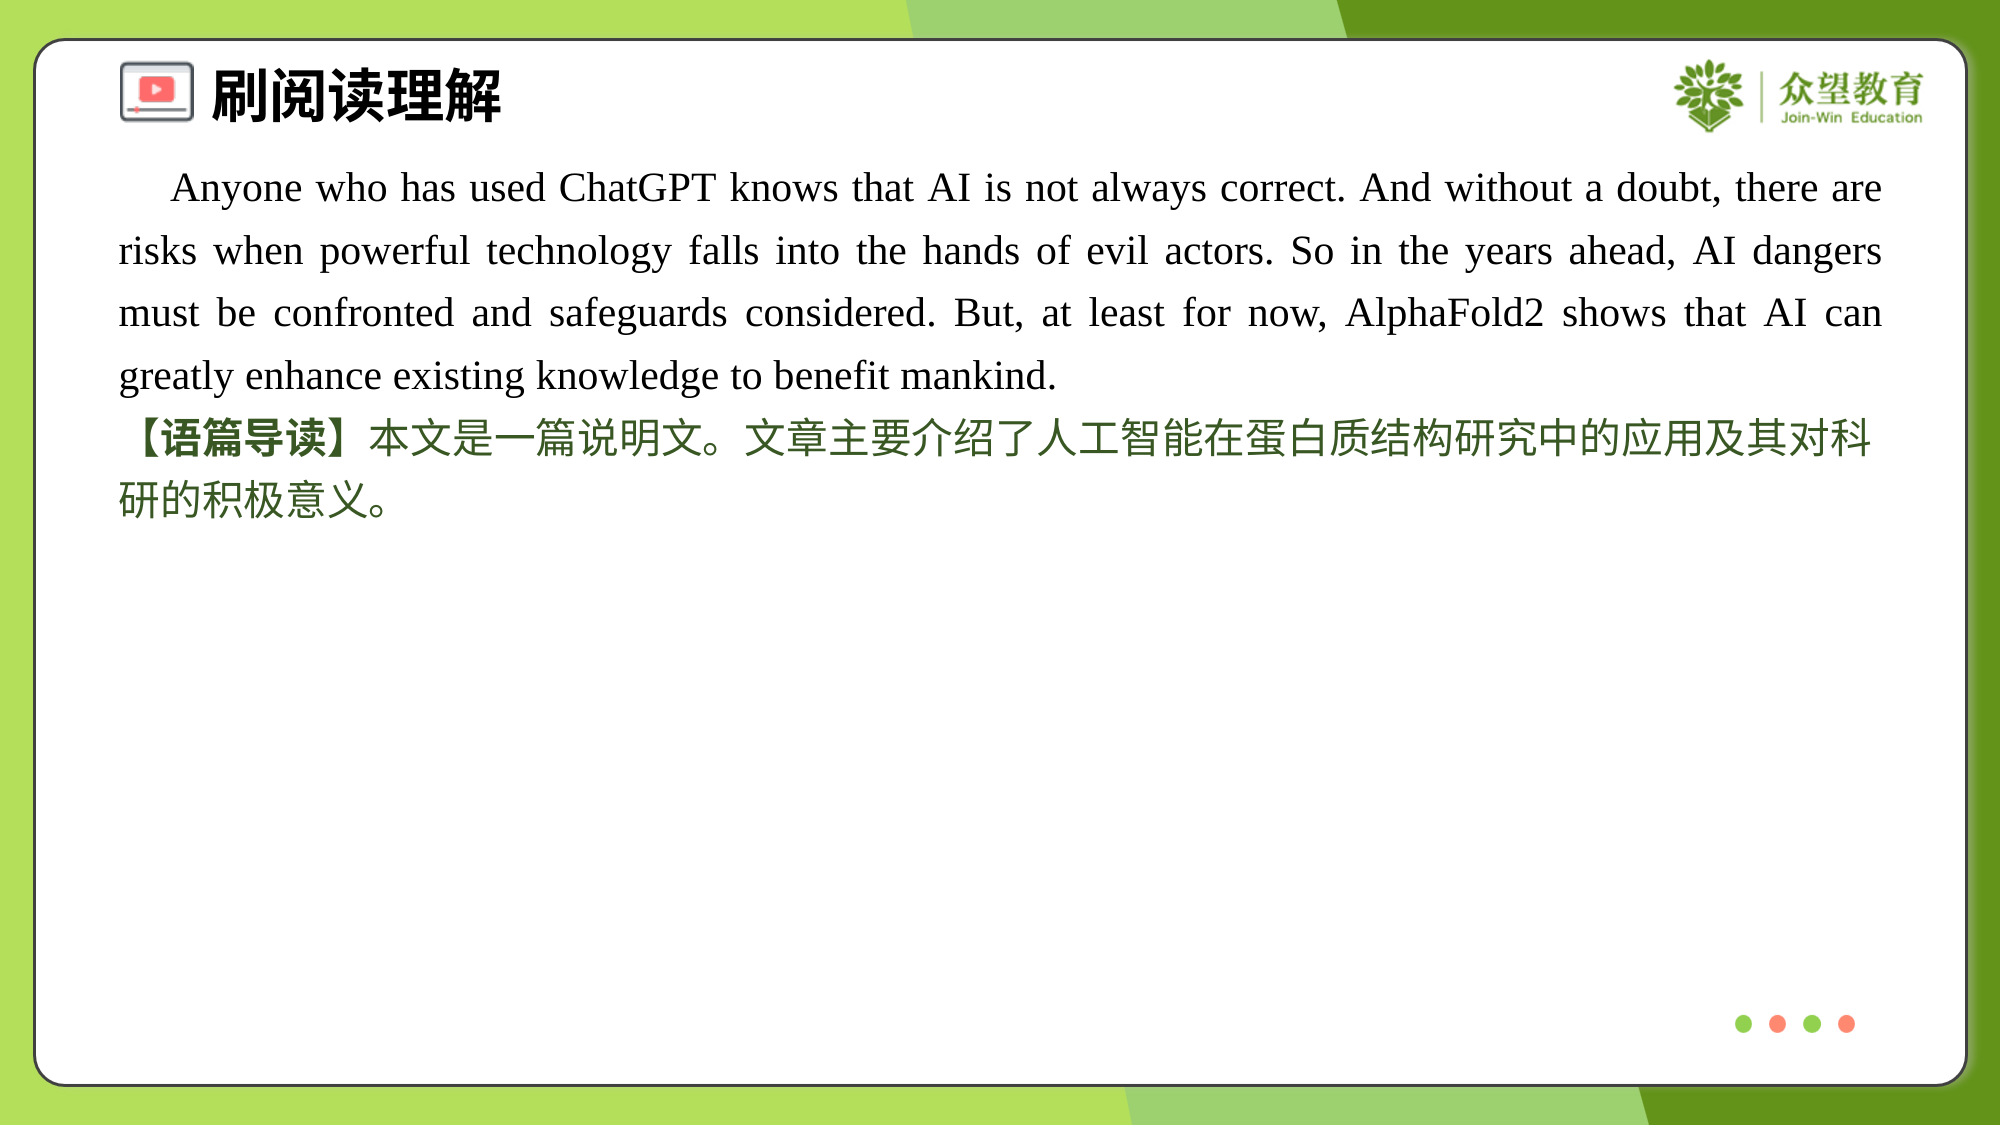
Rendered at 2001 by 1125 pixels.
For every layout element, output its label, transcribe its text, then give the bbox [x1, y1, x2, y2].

picture [0, 0, 2000, 1125]
text_box Anyone who has used ChatGPT knows that AI is not always correct. And without a doubt, there are risks when powerful technology falls into the hands of evil actors. So in the years ahead, AI dangers must be confronted and safeguards considered. But, at least for now, AlphaFold2 shows that AI can greatly enhance existing knowledge to benefit mankind. [118, 147, 1883, 393]
text_box 【语篇导读】本文是一篇说明文。文章主要介绍了人工智能在蛋白质结构研究中的应用及其对科研的积极意义。 [118, 399, 1883, 520]
